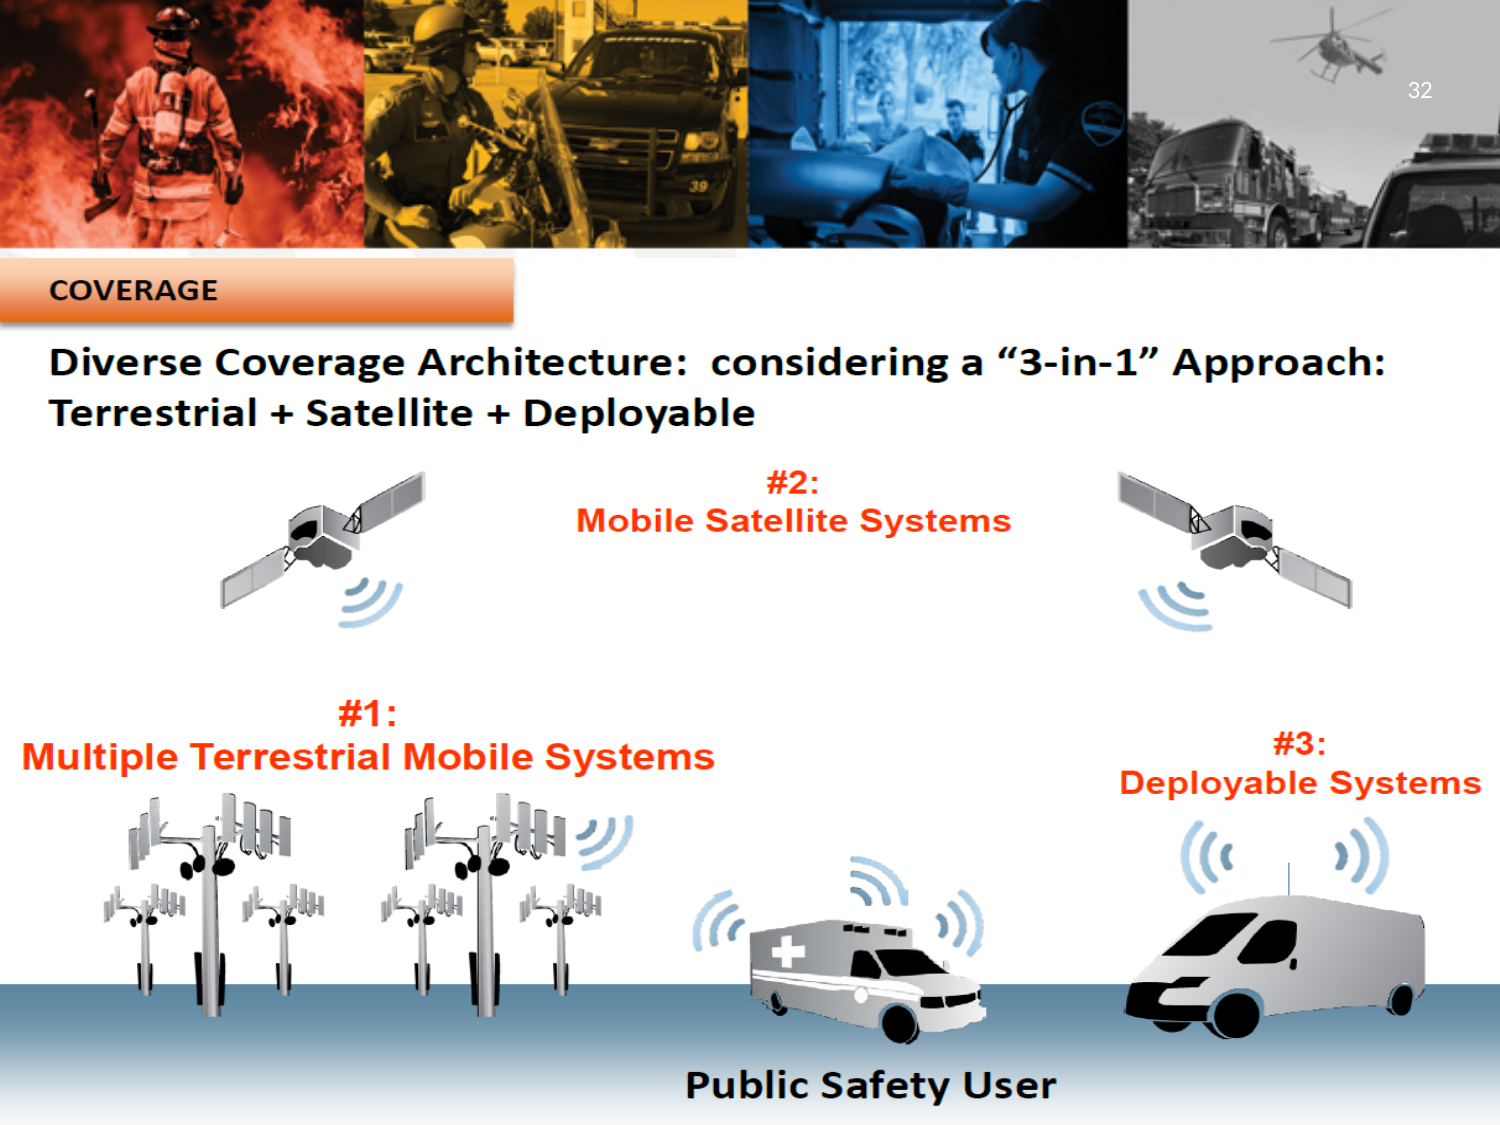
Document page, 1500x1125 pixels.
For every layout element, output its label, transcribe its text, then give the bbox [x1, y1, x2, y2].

slide_number 32 [1127, 31, 1448, 147]
picture [0, 0, 1500, 1125]
